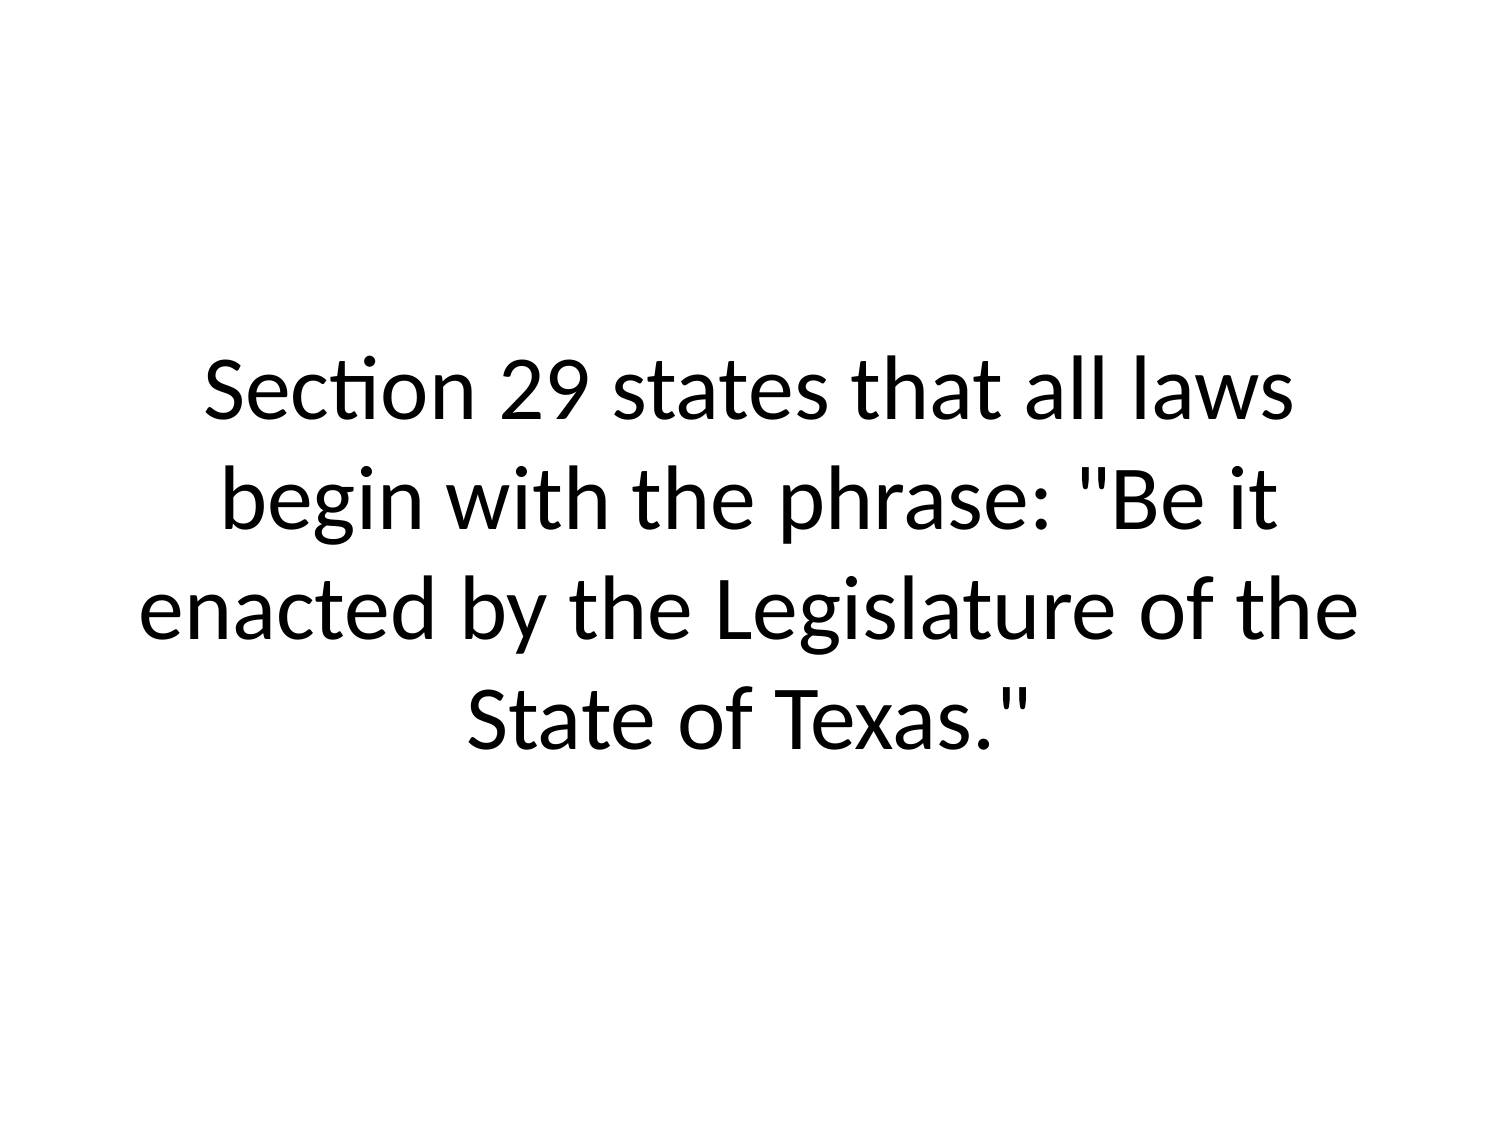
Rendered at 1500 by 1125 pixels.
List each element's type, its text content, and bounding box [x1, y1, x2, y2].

title Section 29 states that all laws begin with the phrase: "Be it enacted by the Legislature of the State of Texas." [75, 45, 1425, 1050]
